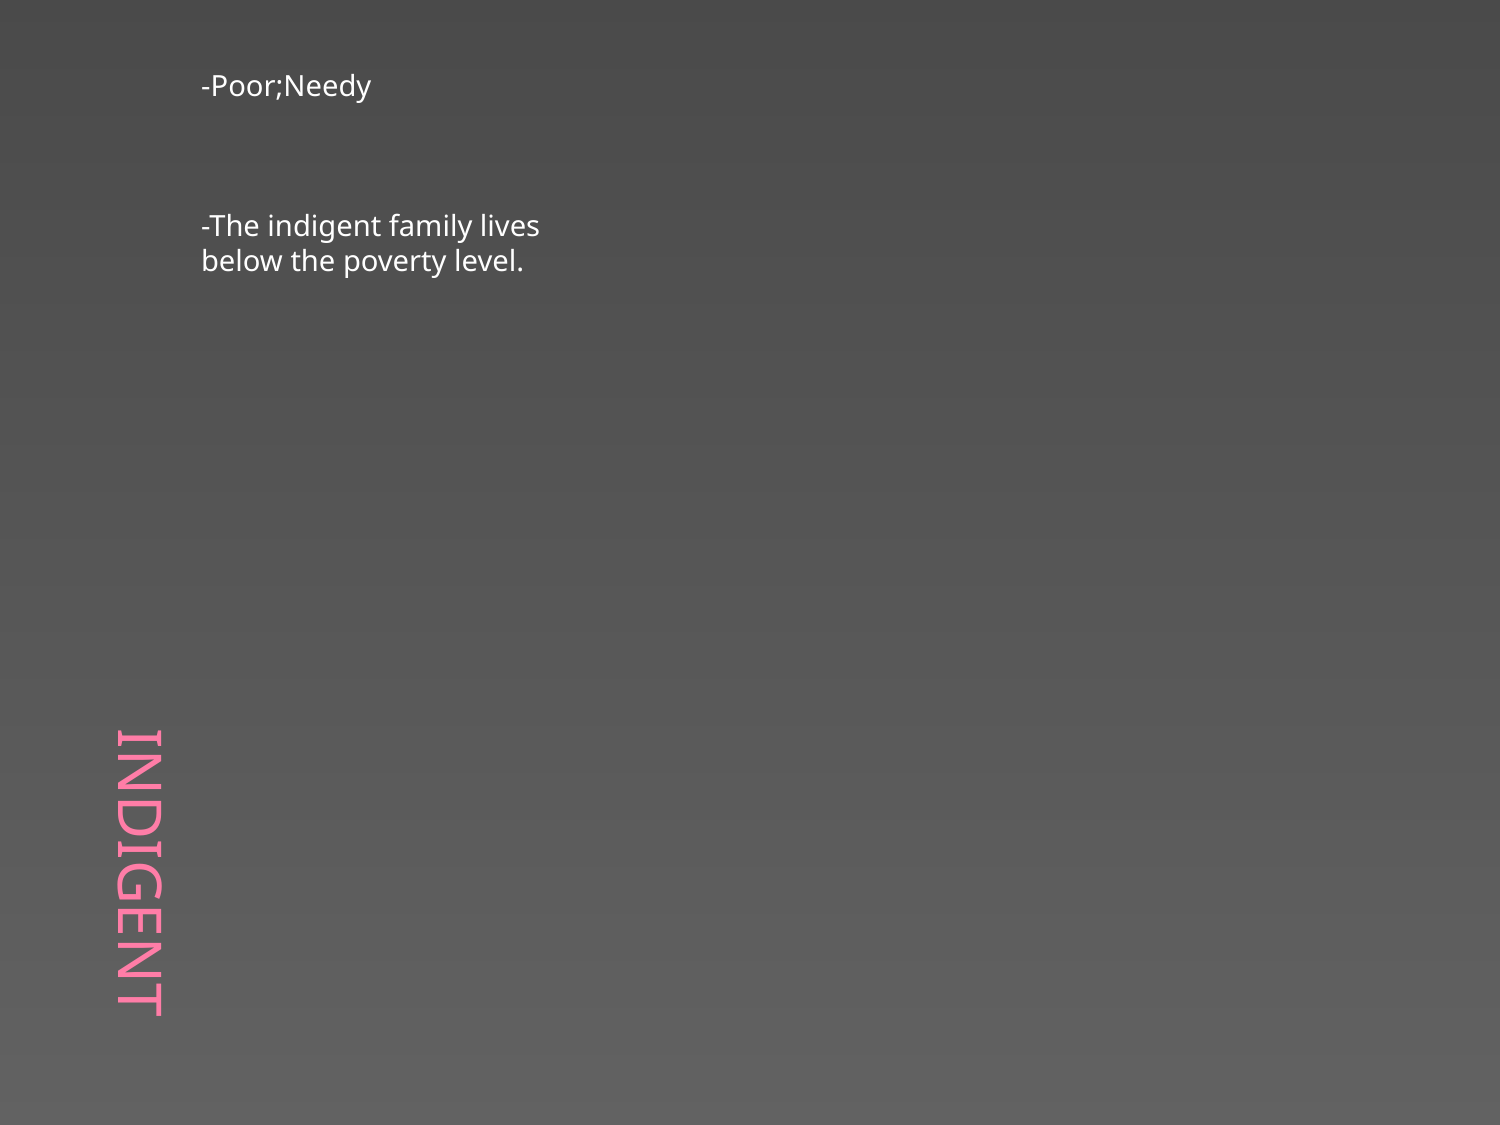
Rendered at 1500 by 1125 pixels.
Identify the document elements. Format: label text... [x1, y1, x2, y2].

title Indigent [36, 60, 186, 1036]
list -Poor;Needy -The indigent family lives below the poverty level. [186, 60, 587, 1036]
